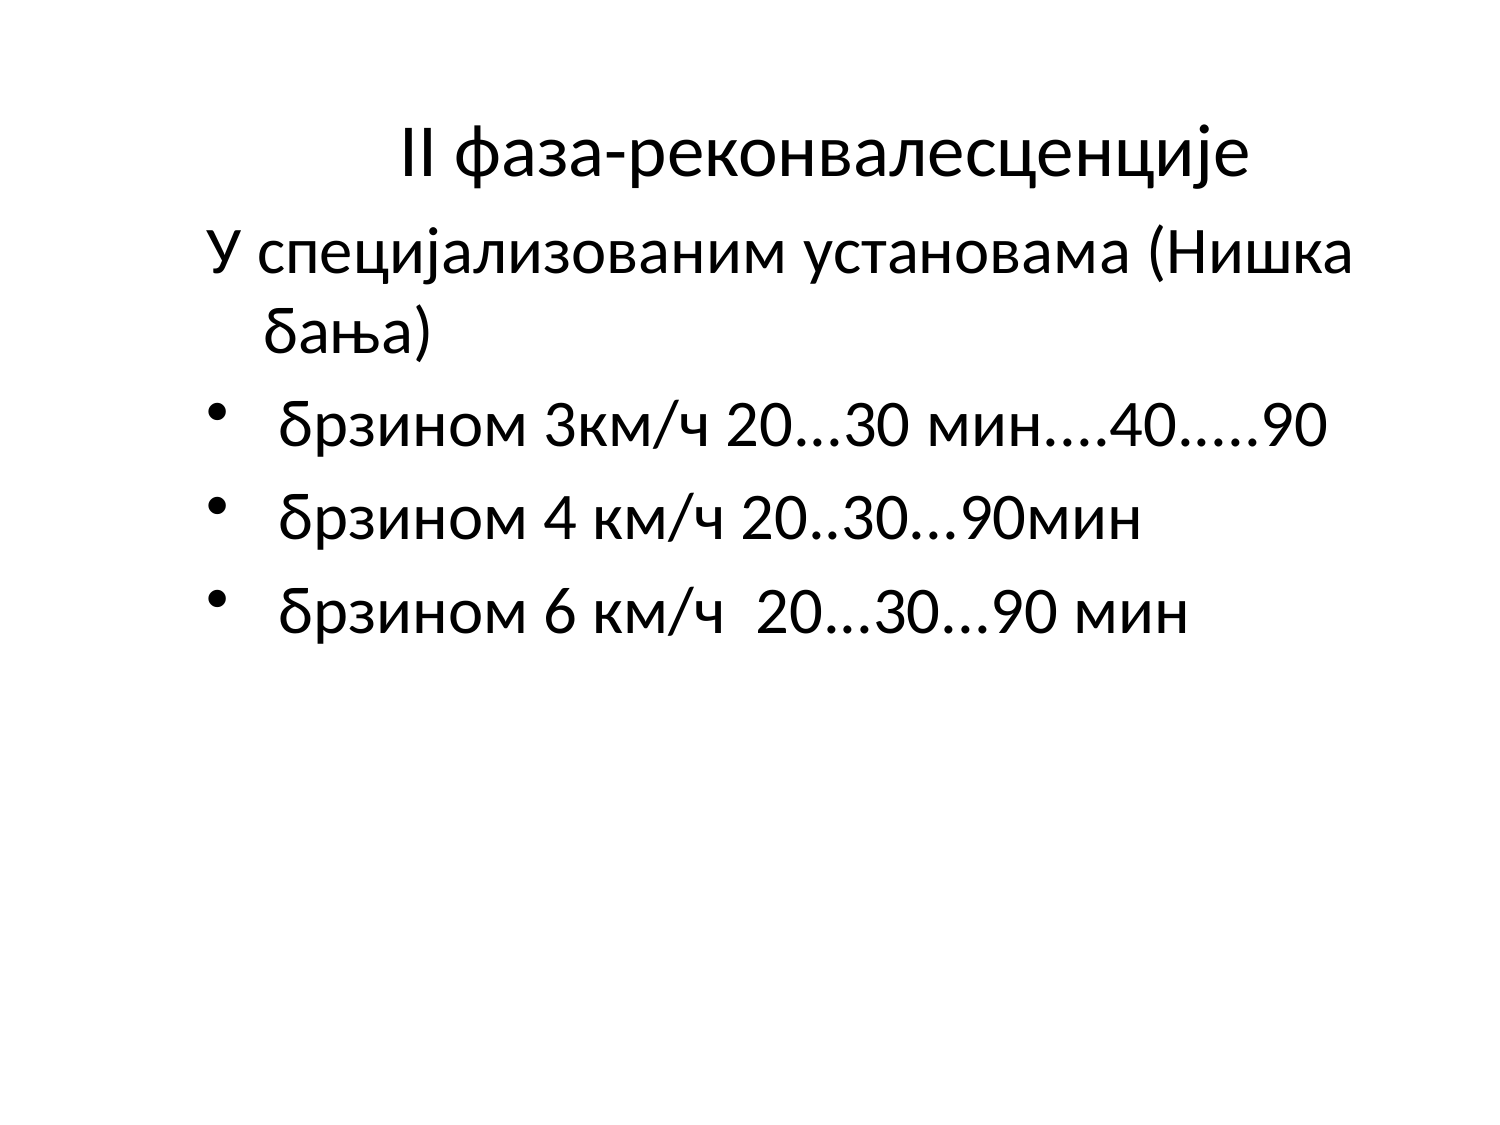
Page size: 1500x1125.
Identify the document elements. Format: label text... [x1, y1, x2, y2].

list У специјализованим установама (Нишка бања) брзином 3км/ч 20...30 мин....40.....90 брзином 4 км/ч 20..30...90мин брзином 6 км/ч 20...30...90 мин [191, 199, 1467, 995]
title II фаза-реконвалесценције [187, 58, 1463, 200]
